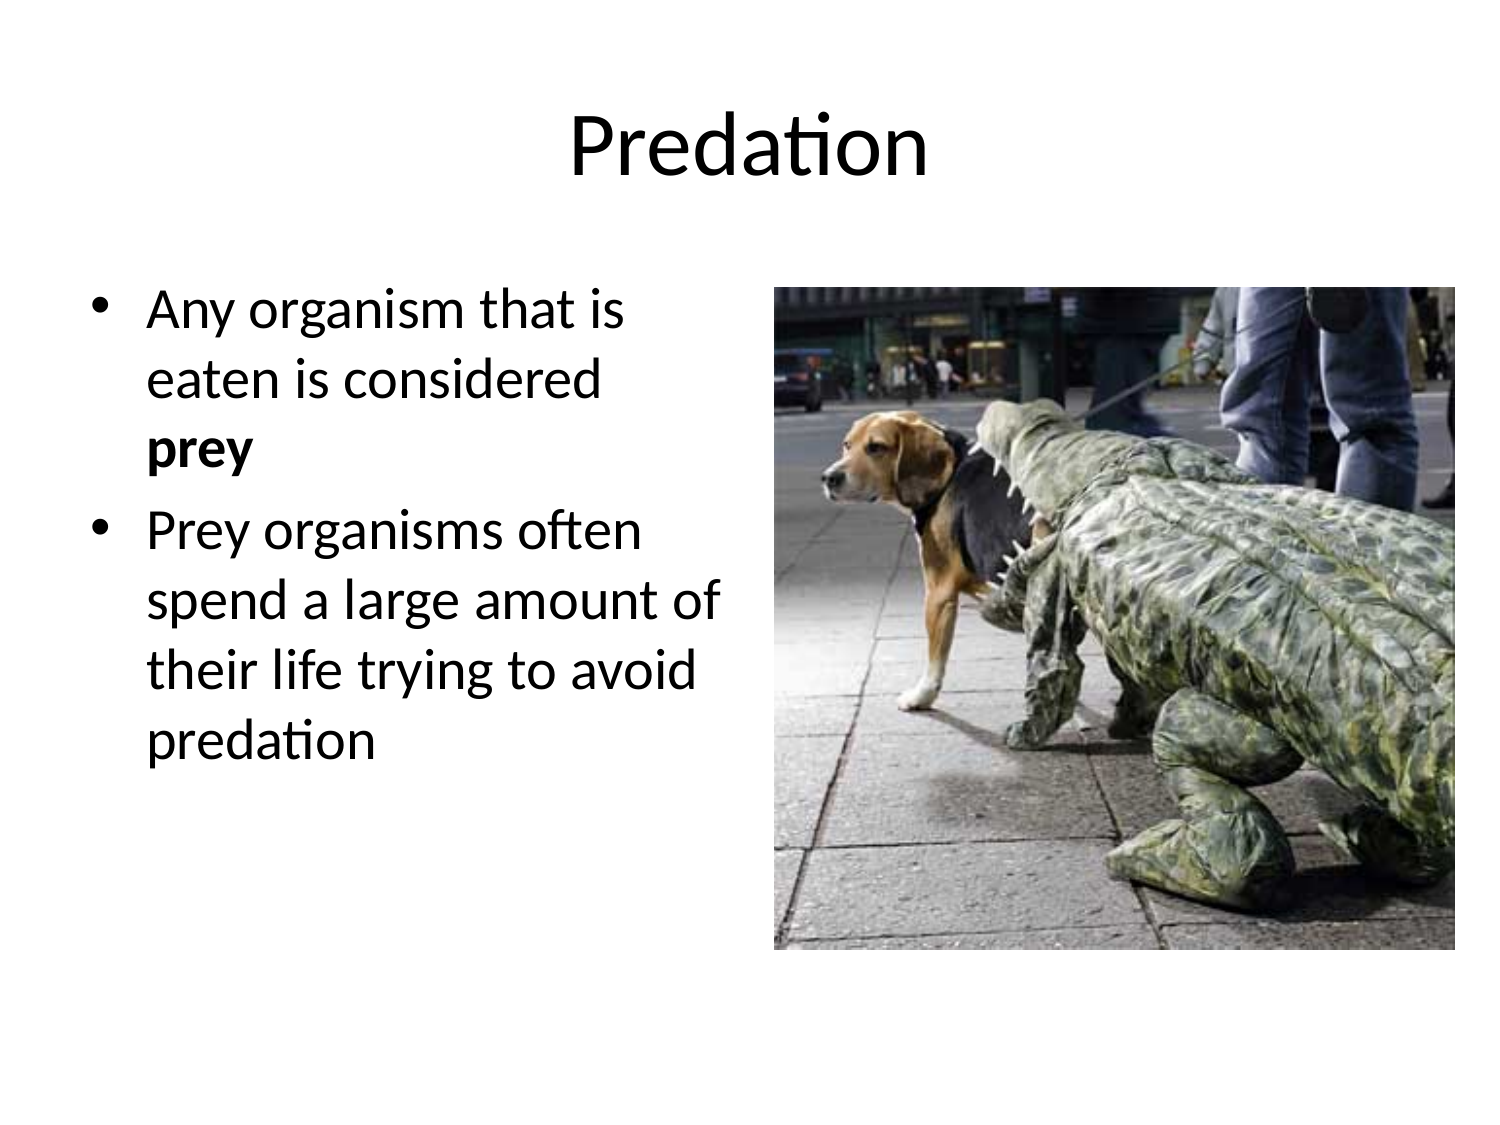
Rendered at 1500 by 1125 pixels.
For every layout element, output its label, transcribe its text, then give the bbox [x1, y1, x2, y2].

title Predation [75, 45, 1425, 233]
list Any organism that is eaten is considered prey Prey organisms often spend a large amount of their life trying to avoid predation [75, 262, 738, 1005]
picture [774, 287, 1456, 951]
